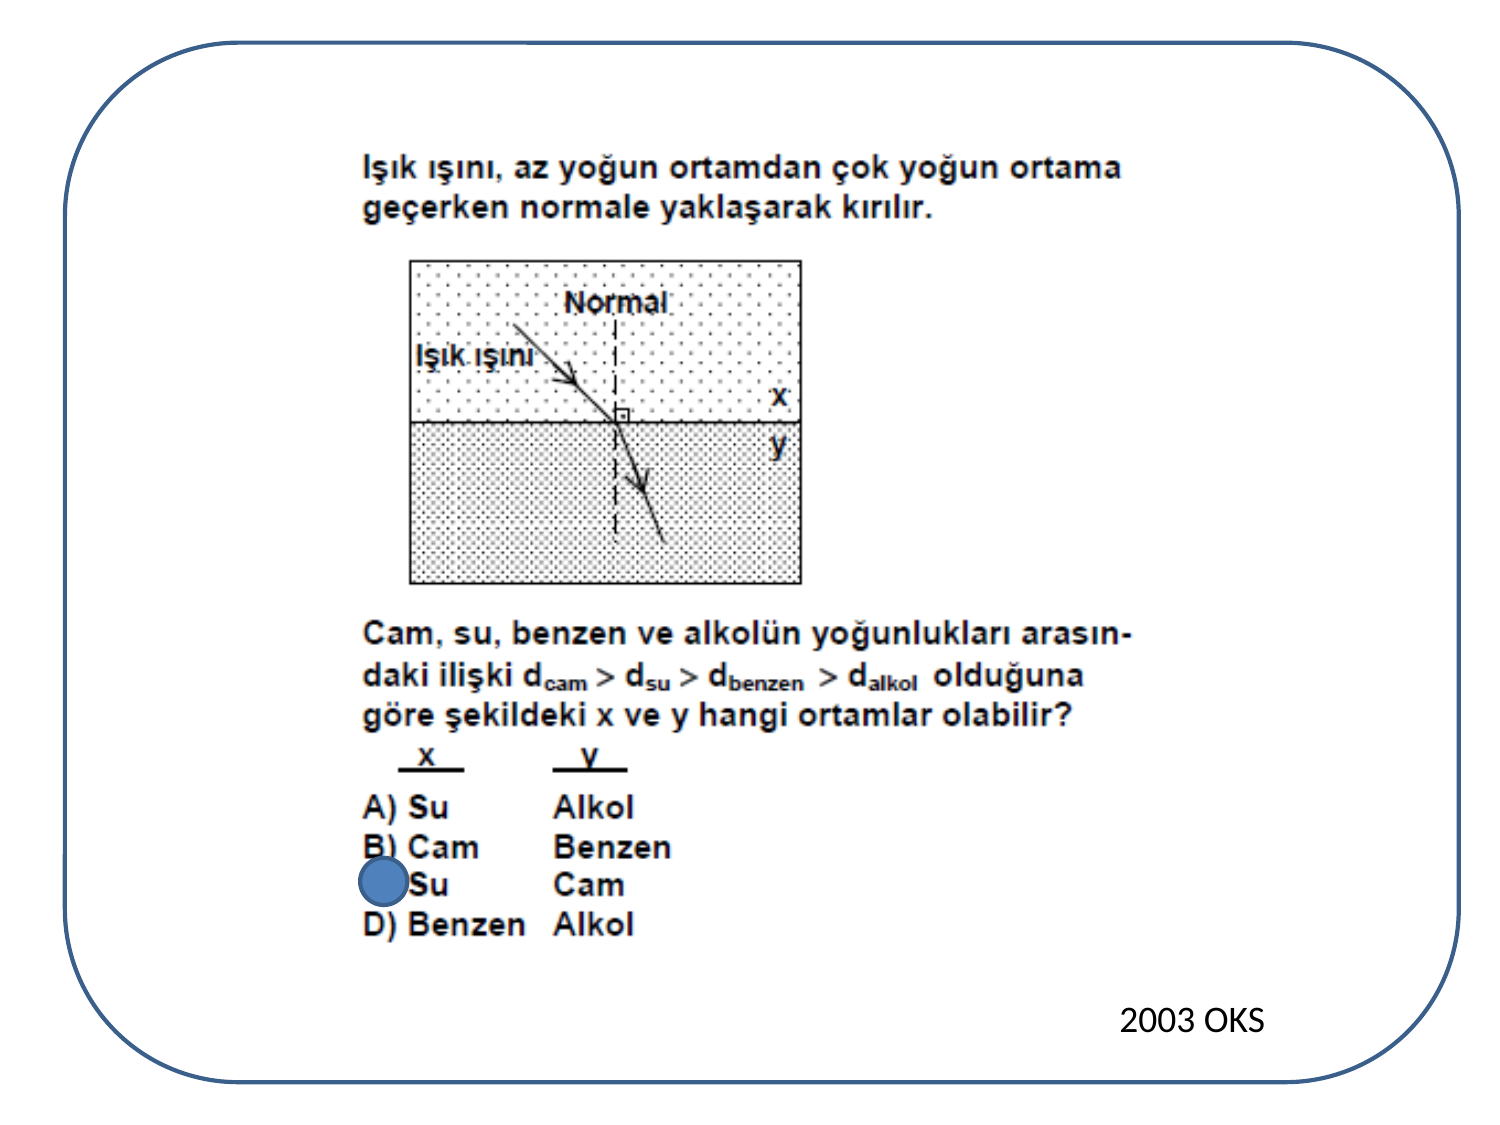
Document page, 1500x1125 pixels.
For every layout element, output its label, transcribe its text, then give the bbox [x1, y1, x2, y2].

text_box 2003 OKS [1104, 987, 1332, 1048]
text_box [62, 40, 1461, 1085]
picture [348, 136, 1140, 954]
